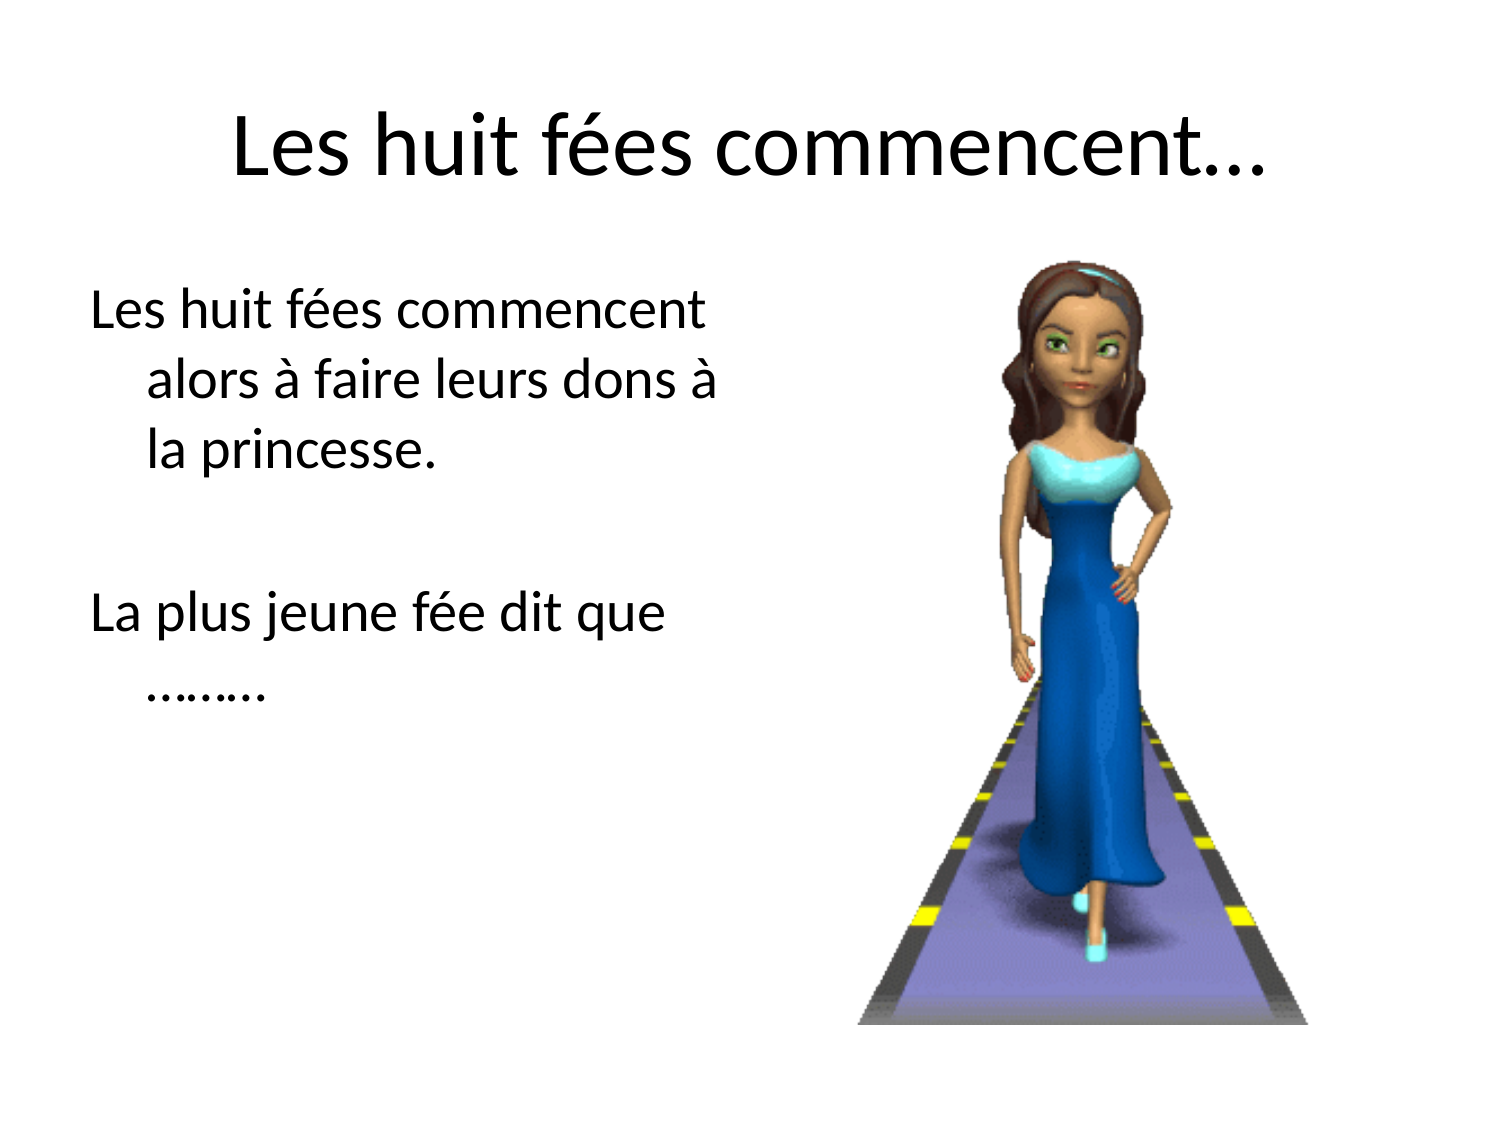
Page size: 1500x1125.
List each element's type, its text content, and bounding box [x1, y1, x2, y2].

list Les huit fées commencent alors à faire leurs dons à la princesse. La plus jeune fée dit que ……… [75, 262, 738, 1005]
title Les huit fées commencent… [75, 45, 1425, 233]
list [849, 206, 1318, 1026]
